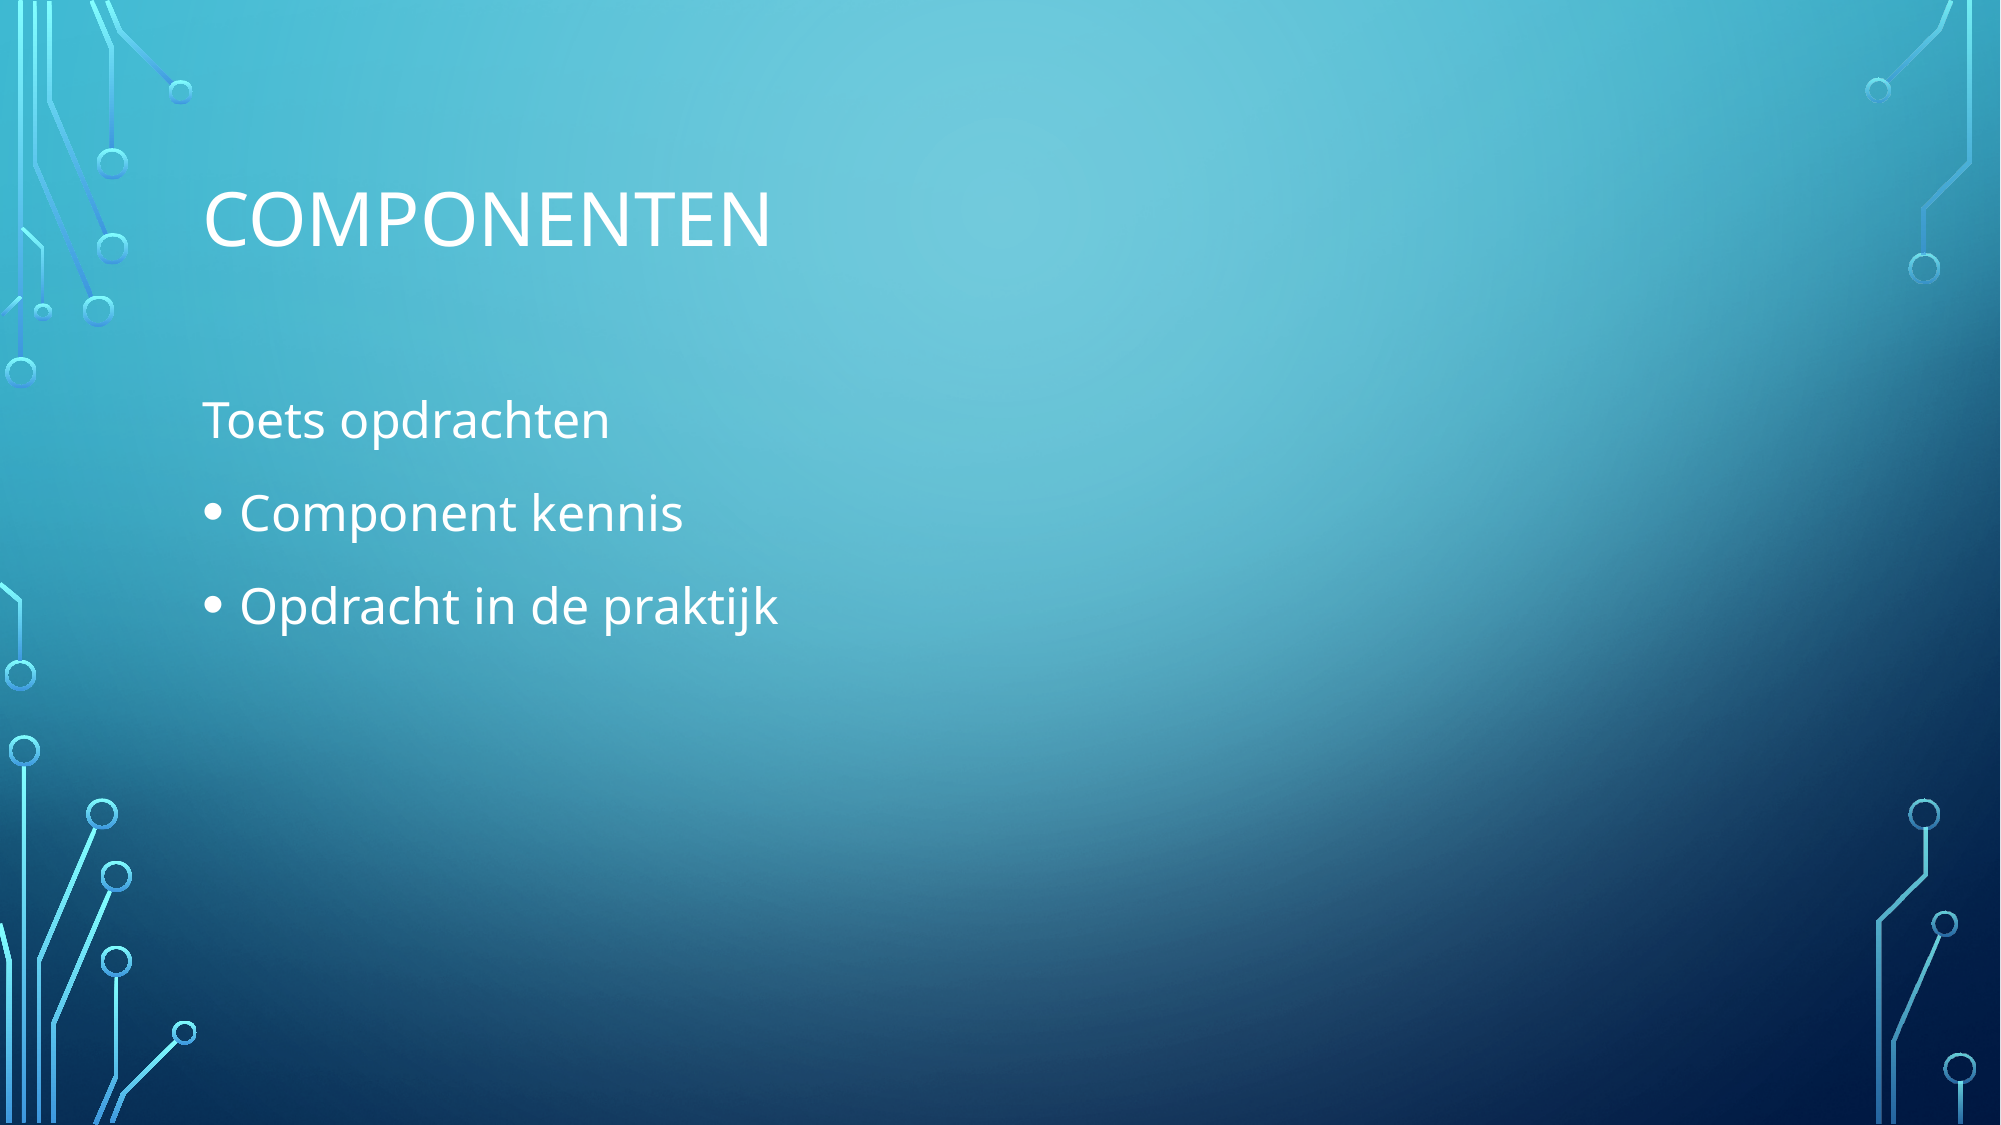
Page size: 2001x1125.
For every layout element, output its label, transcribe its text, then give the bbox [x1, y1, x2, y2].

title Componenten [187, 101, 1813, 344]
list Toets opdrachten Component kennis Opdracht in de praktijk [187, 369, 1813, 950]
